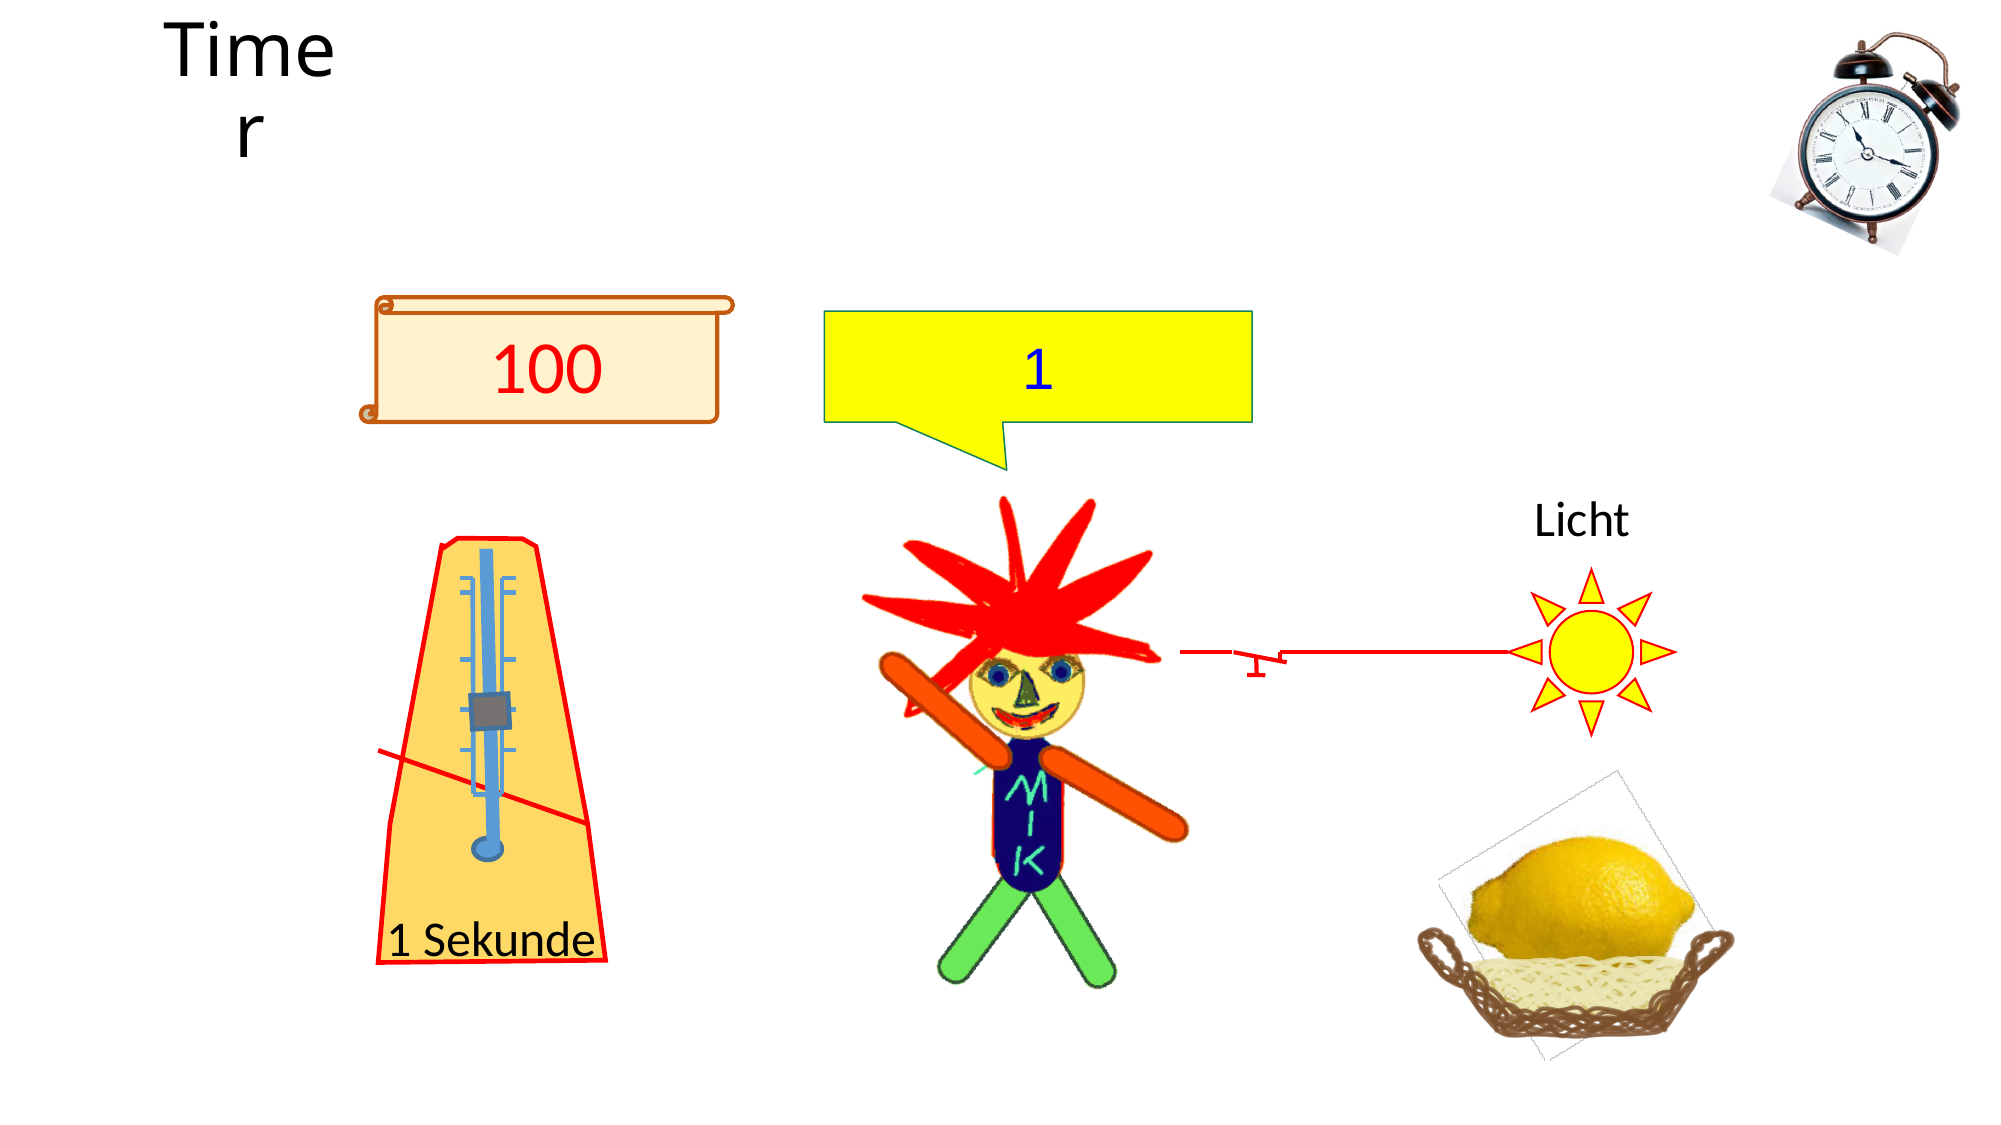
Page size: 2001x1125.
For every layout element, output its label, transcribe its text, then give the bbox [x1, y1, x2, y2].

picture [1382, 772, 1770, 1107]
text_box 100 [359, 296, 734, 424]
picture [1769, 0, 1990, 257]
title Timer [139, 108, 361, 182]
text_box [226, 714, 761, 980]
picture [840, 478, 1206, 1004]
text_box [1206, 569, 1675, 735]
text_box [409, 537, 569, 714]
text_box 1 [824, 311, 1253, 471]
text_box Licht [1519, 478, 1646, 554]
